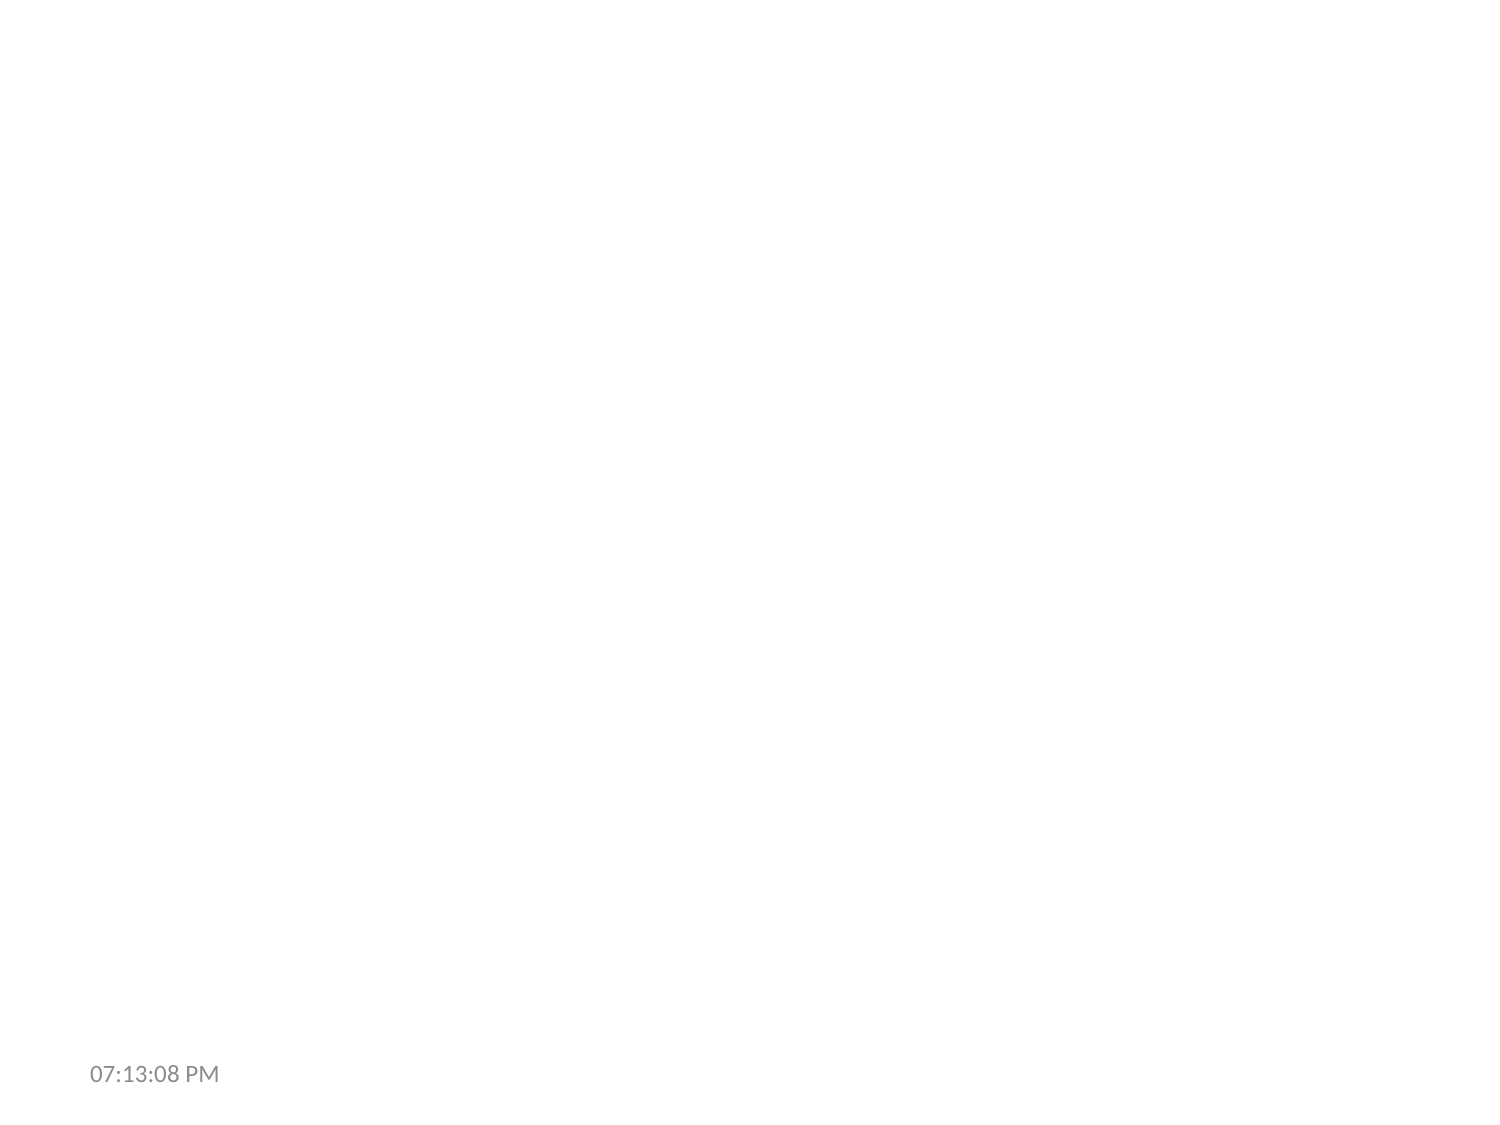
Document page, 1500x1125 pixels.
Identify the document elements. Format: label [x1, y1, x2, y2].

slide_number [75, 1042, 425, 1103]
